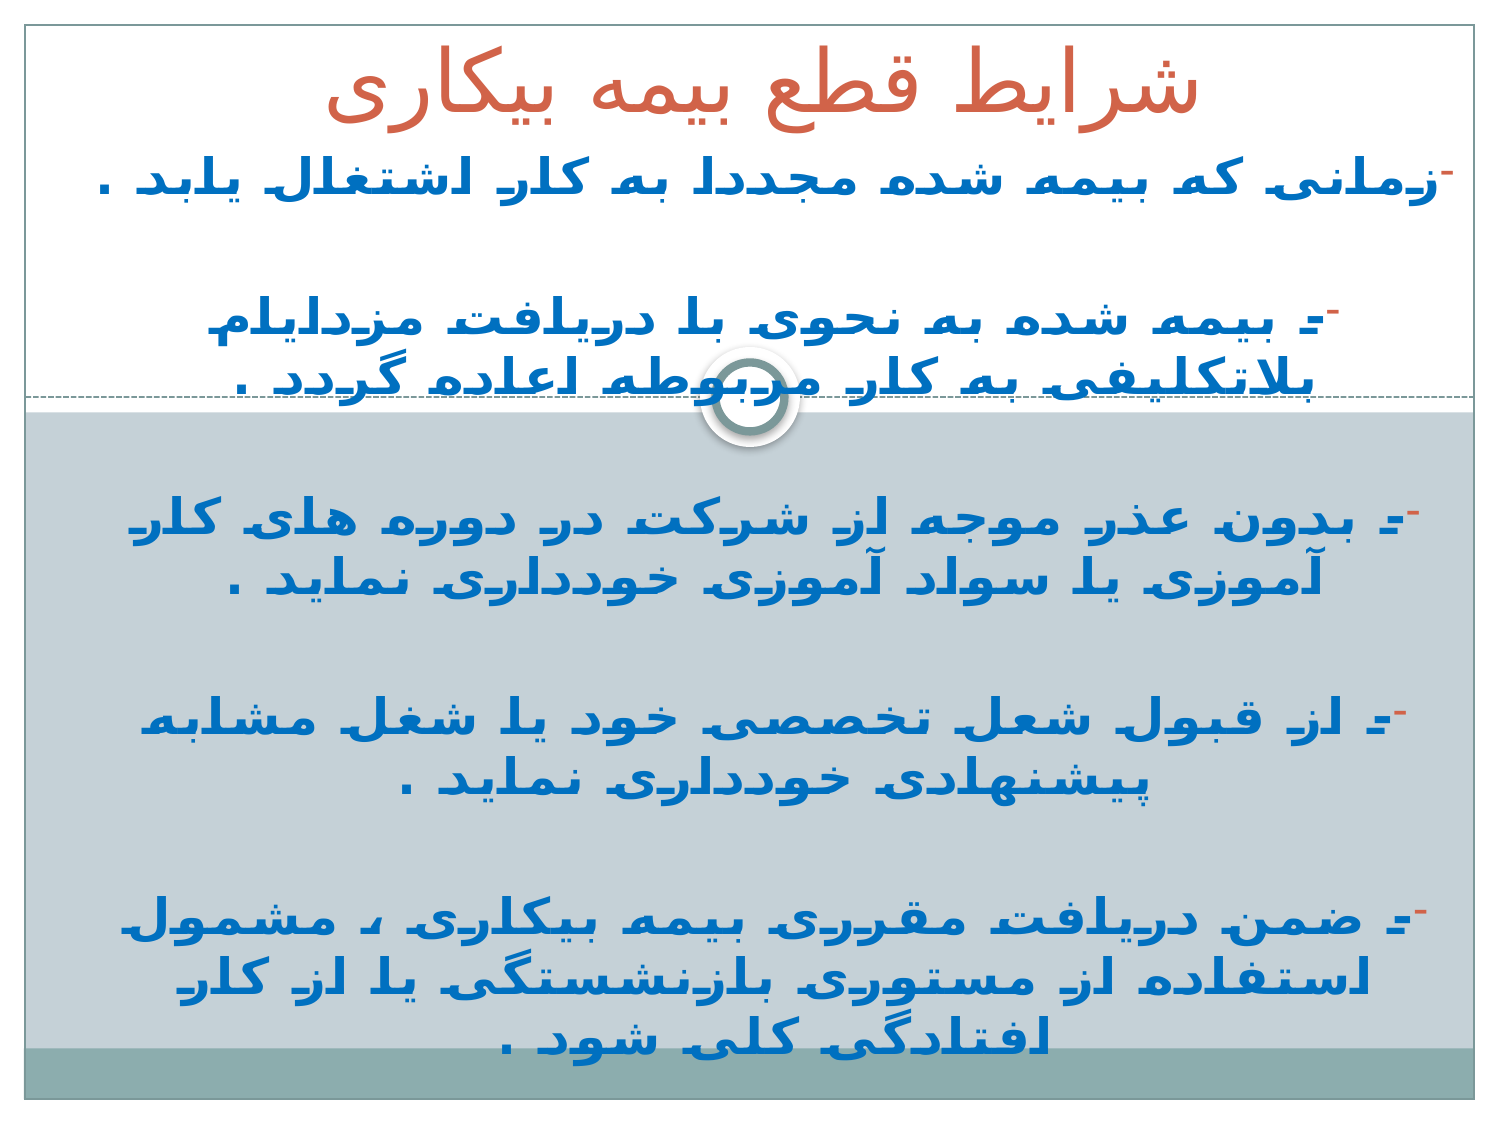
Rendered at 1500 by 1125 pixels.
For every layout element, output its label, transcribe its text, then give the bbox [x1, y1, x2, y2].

subtitle زمانی که بیمه شده مجددا به کار اشتغال یابد . - بیمه شده به نحوی با دریافت مزدایام بلاتکلیفی به کار مربوطه اعاده گردد . - بدون عذر موجه از شرکت در دوره های کار آموزی یا سواد آموزی خودداری نماید . - از قبول شعل تخصصی خود یا شغل مشابه پیشنهادی خودداری نماید . - ضمن دریافت مقرری بیمه بیکاری ، مشمول استفاده از مستوری بازنشستگی یا از کار افتادگی کلی شود . [50, 137, 1500, 1125]
title شرایط قطع بیمه بیکاری [112, 0, 1388, 138]
